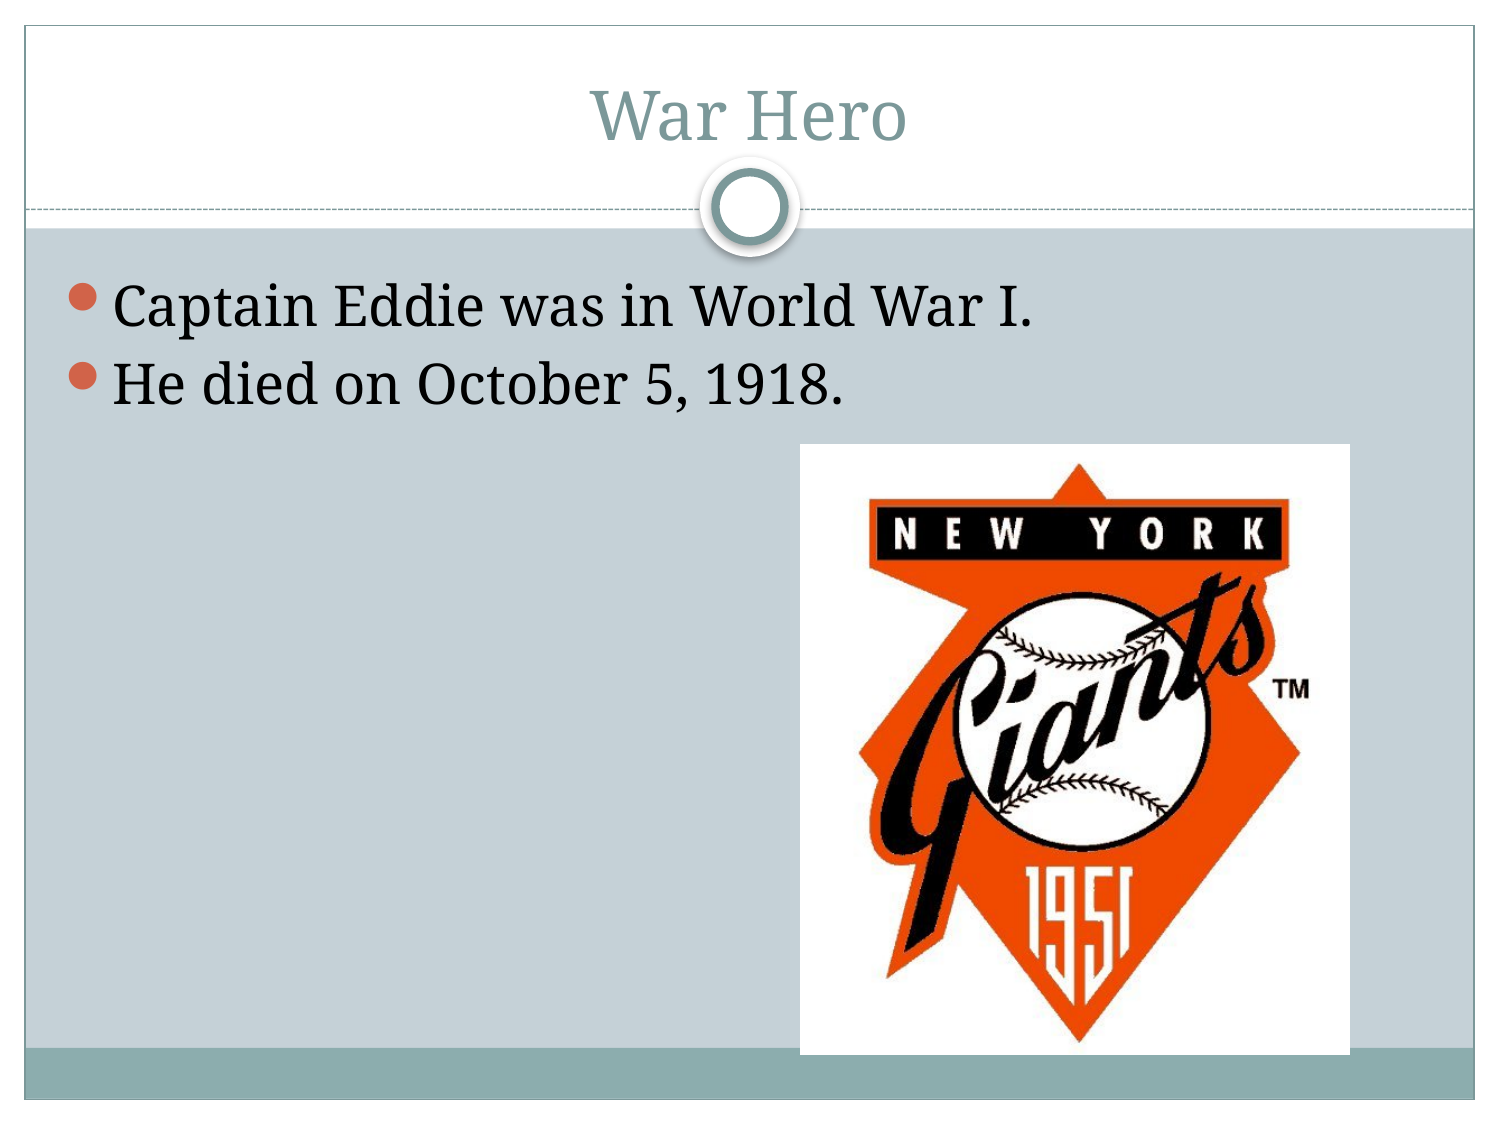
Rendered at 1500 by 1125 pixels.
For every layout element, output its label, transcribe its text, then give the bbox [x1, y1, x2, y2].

list Captain Eddie was in World War I. He died on October 5, 1918. [50, 262, 1445, 1013]
title War Hero [49, 37, 1450, 162]
picture [799, 444, 1351, 1056]
